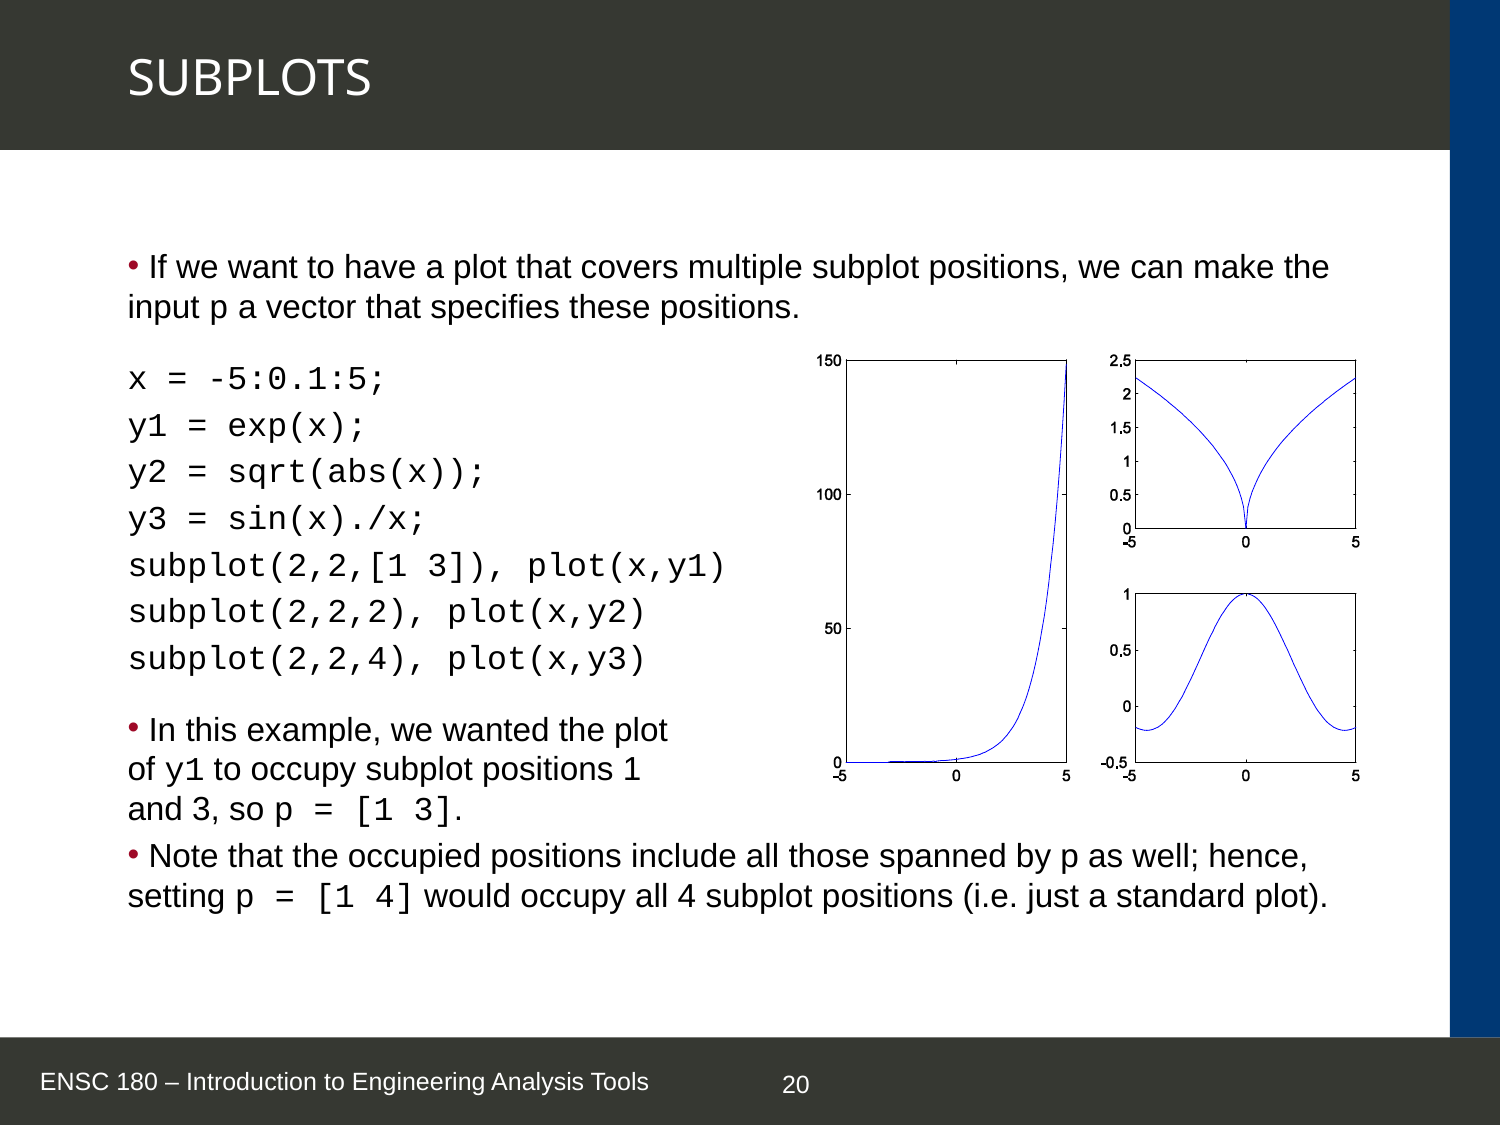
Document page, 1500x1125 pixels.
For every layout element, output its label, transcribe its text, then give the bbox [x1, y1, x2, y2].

list If we want to have a plot that covers multiple subplot positions, we can make the input p a vector that specifies these positions. x = -5:0.1:5; y1 = exp(x); y2 = sqrt(abs(x)); y3 = sin(x)./x; subplot(2,2,[1 3]), plot(x,y1) subplot(2,2,2), plot(x,y2) subplot(2,2,4), plot(x,y3) In this example, we wanted the plot of y1 to occupy subplot positions 1 and 3, so p = [1 3]. Note that the occupied positions include all those spanned by p as well; hence, setting p = [1 4] would occupy all 4 subplot positions (i.e. just a standard plot). [112, 237, 1388, 1029]
footer ENSC 180 – Introduction to Engineering Analysis Tools [24, 1057, 740, 1113]
title SUBPLOTS [112, 37, 1450, 138]
picture [760, 322, 1418, 817]
